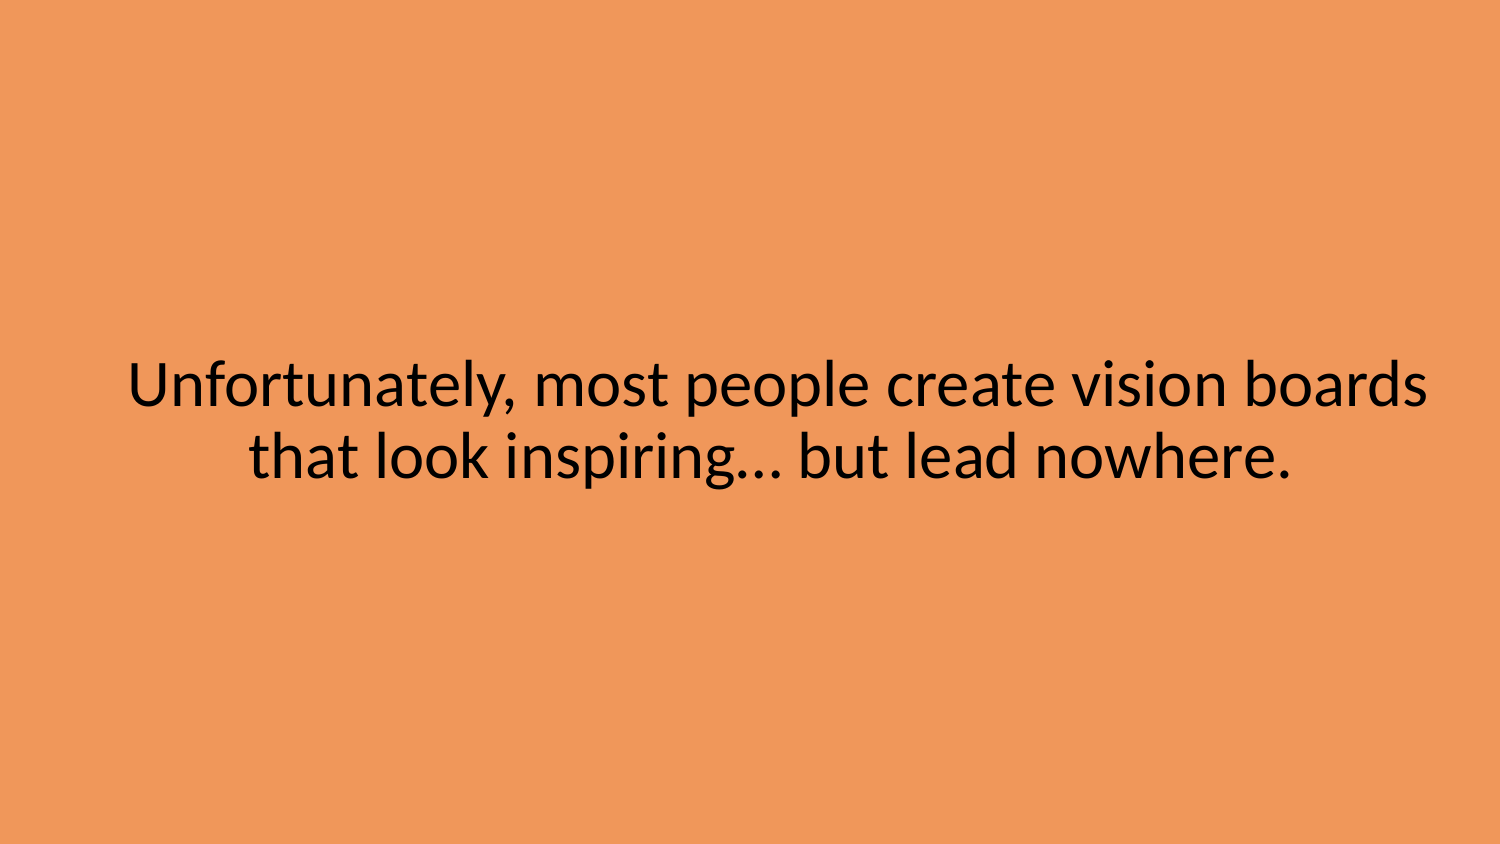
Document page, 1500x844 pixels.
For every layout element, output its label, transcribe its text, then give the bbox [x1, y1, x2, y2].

list Unfortunately, most people create vision boards that look inspiring… but lead nowhere. [108, 341, 1450, 483]
